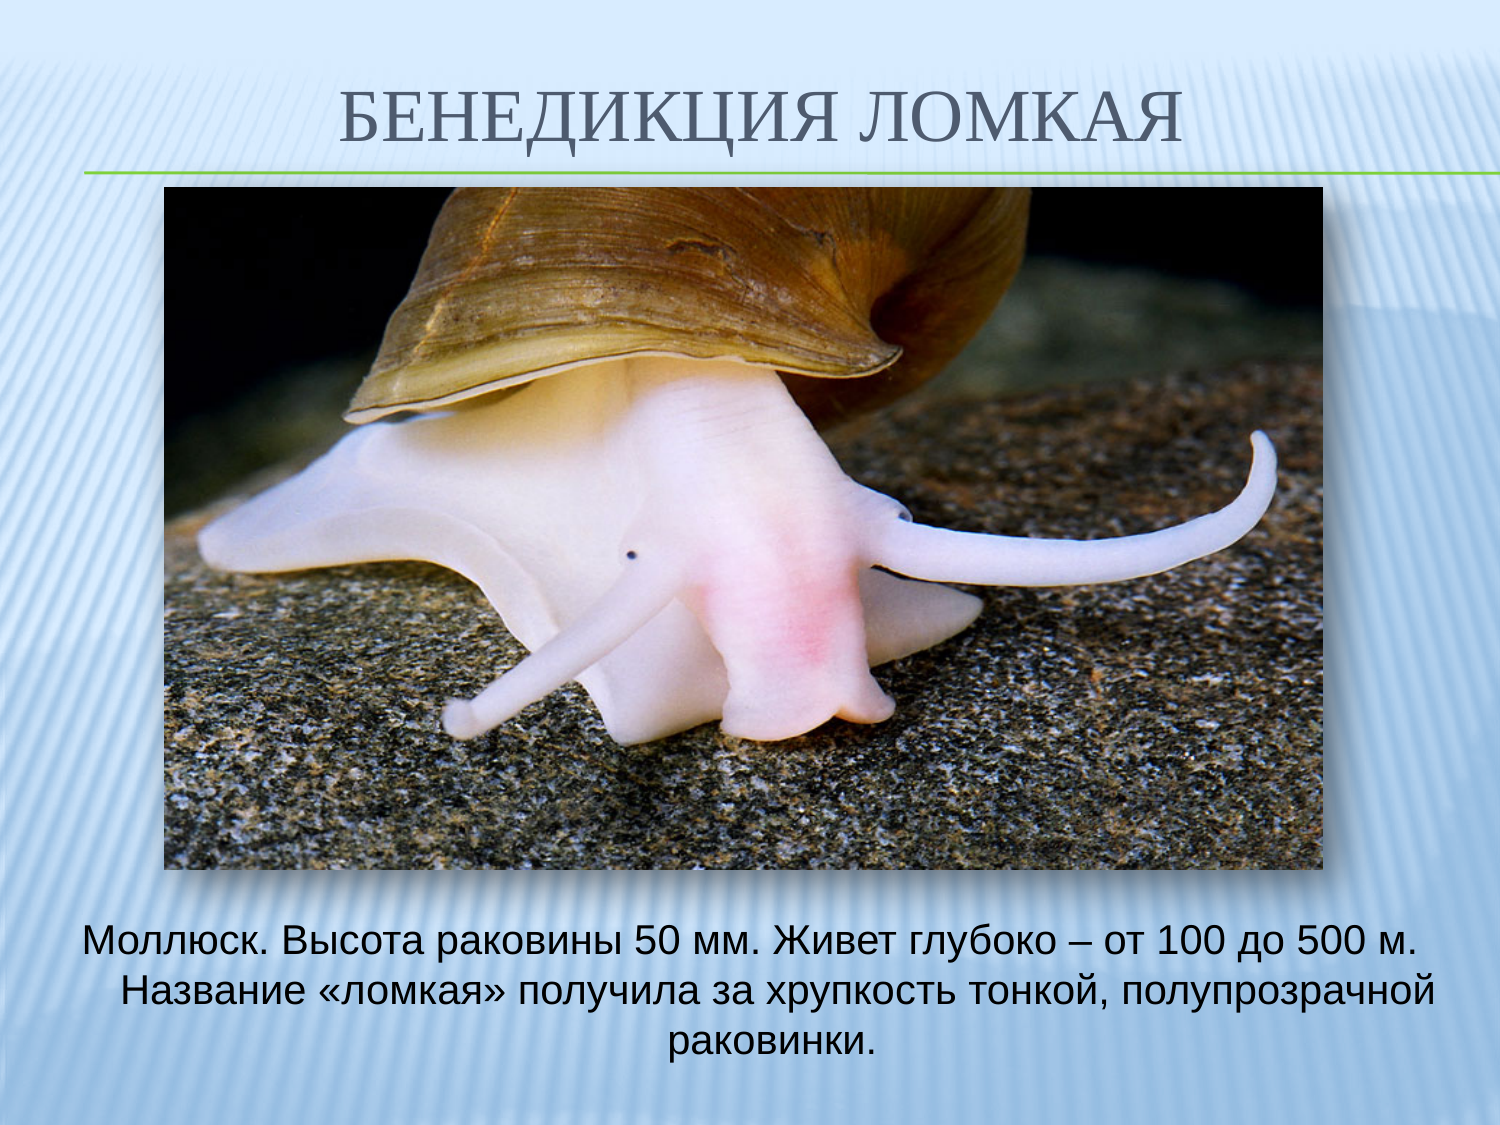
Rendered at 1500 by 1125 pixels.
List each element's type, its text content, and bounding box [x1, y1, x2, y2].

picture [163, 187, 1324, 870]
list Моллюск. Высота раковины 50 мм. Живет глубоко – от 100 до 500 м. Название «ломкая» получила за хрупкость тонкой, полупрозрачной раковинки. [0, 905, 1500, 1083]
title Бенедикция ломкая [49, 35, 1475, 188]
